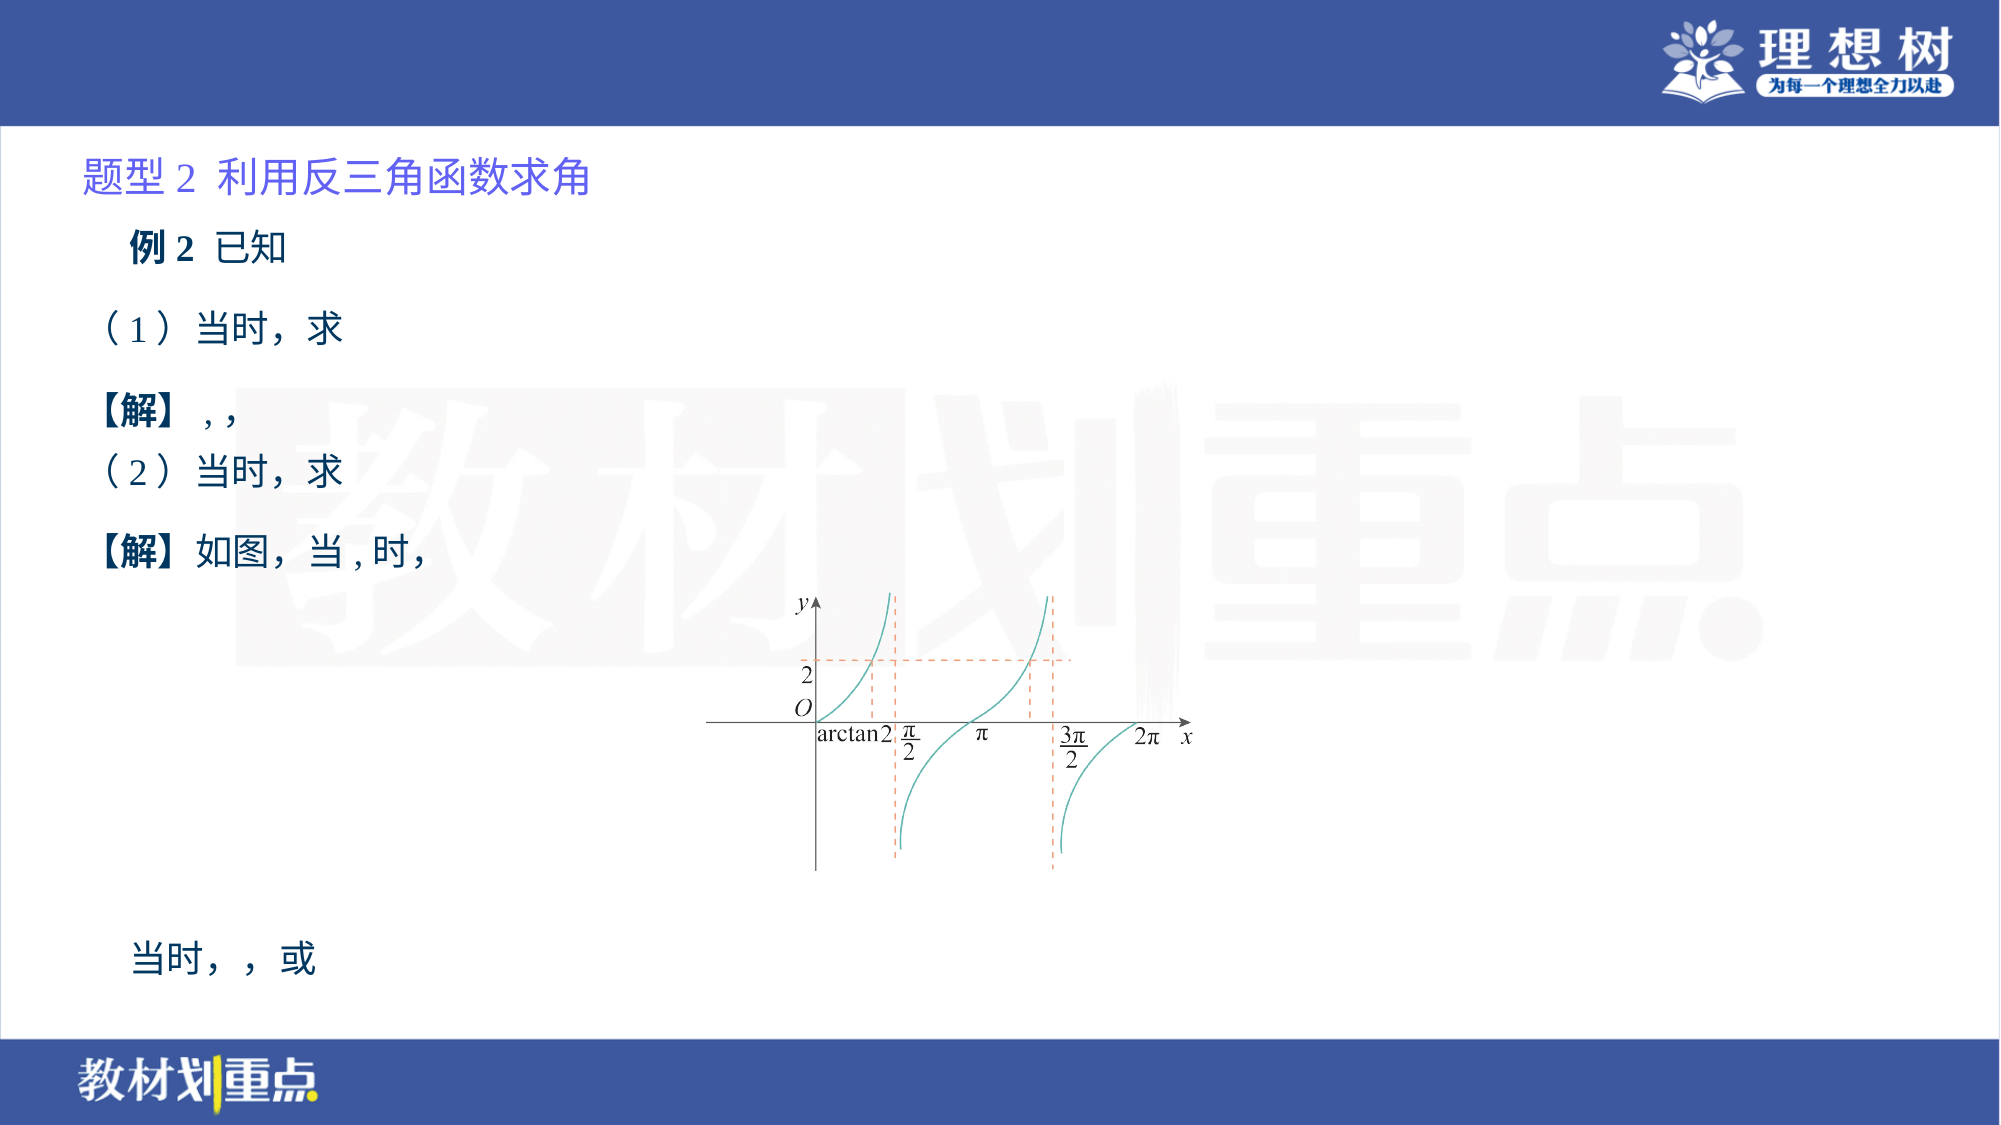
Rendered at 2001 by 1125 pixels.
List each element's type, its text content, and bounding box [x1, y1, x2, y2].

picture [0, 0, 2000, 1125]
text_box 题型2 利用反三角函数求角 [82, 129, 1817, 264]
